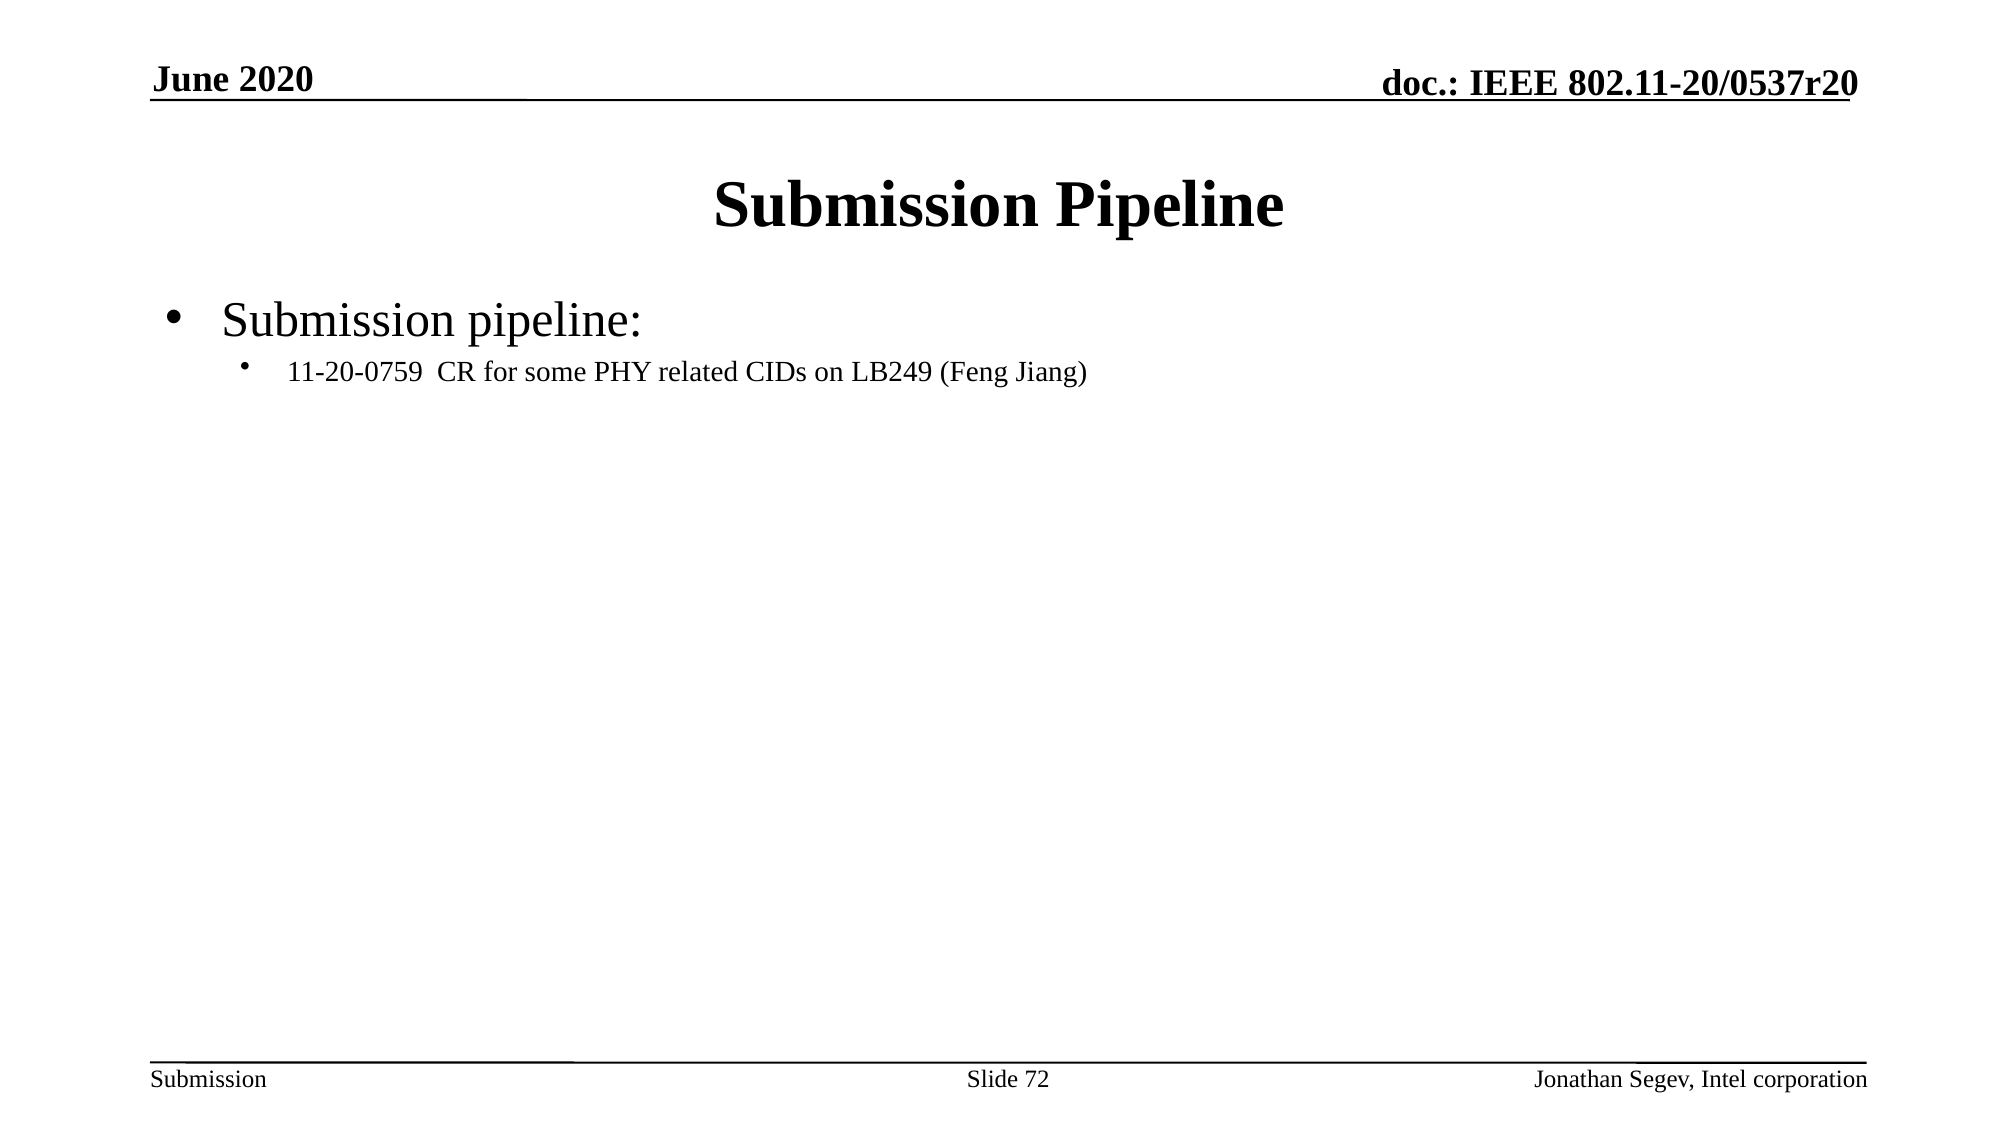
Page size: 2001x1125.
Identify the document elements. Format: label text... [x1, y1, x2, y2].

title Submission Pipeline [149, 112, 1850, 278]
slide_number Slide 72 [950, 1061, 1067, 1123]
list Submission pipeline: 11-20-0759 CR for some PHY related CIDs on LB249 (Feng Jiang) [149, 278, 1850, 670]
footer Jonathan Segev, Intel corporation [1171, 1061, 1869, 1093]
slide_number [152, 54, 563, 100]
